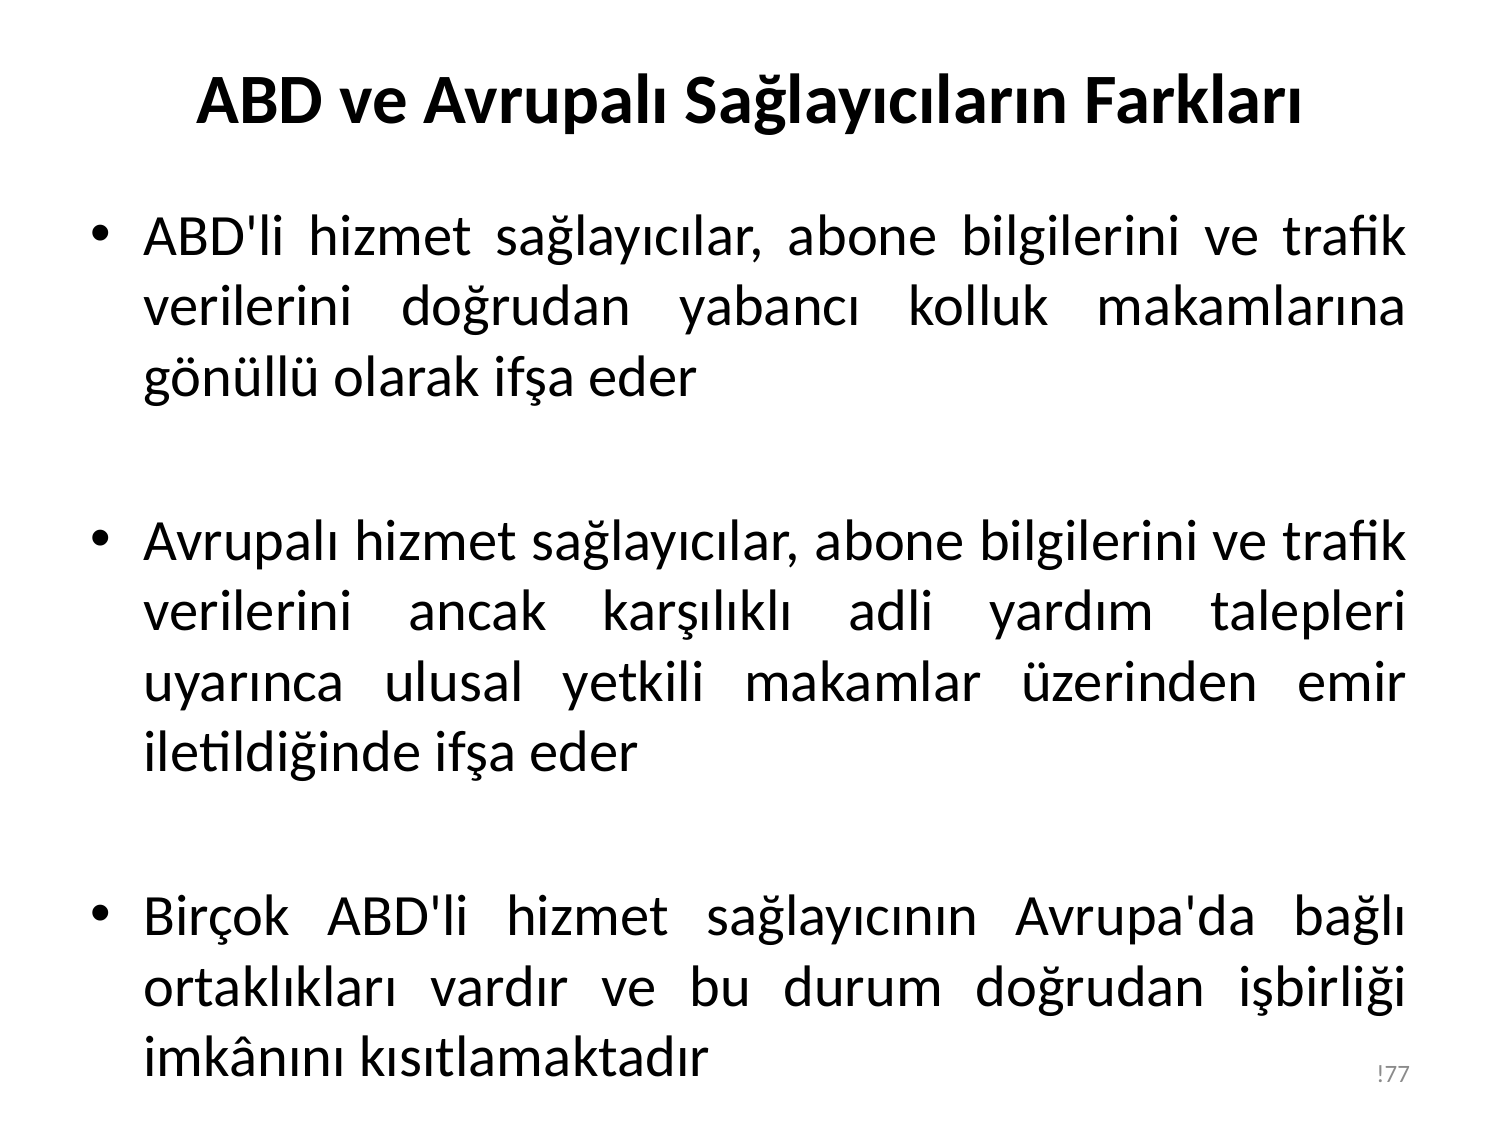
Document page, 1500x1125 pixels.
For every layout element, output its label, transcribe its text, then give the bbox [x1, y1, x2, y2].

title ABD ve Avrupalı Sağlayıcıların Farkları [56, 45, 1446, 233]
slide_number !77 [1074, 1042, 1425, 1103]
list ABD'li hizmet sağlayıcılar, abone bilgilerini ve trafik verilerini doğrudan yabancı kolluk makamlarına gönüllü olarak ifşa eder Avrupalı hizmet sağlayıcılar, abone bilgilerini ve trafik verilerini ancak karşılıklı adli yardım talepleri uyarınca ulusal yetkili makamlar üzerinden emir iletildiğinde ifşa eder Birçok ABD'li hizmet sağlayıcının Avrupa'da bağlı ortaklıkları vardır ve bu durum doğrudan işbirliği imkânını kısıtlamaktadır [75, 189, 1425, 1103]
